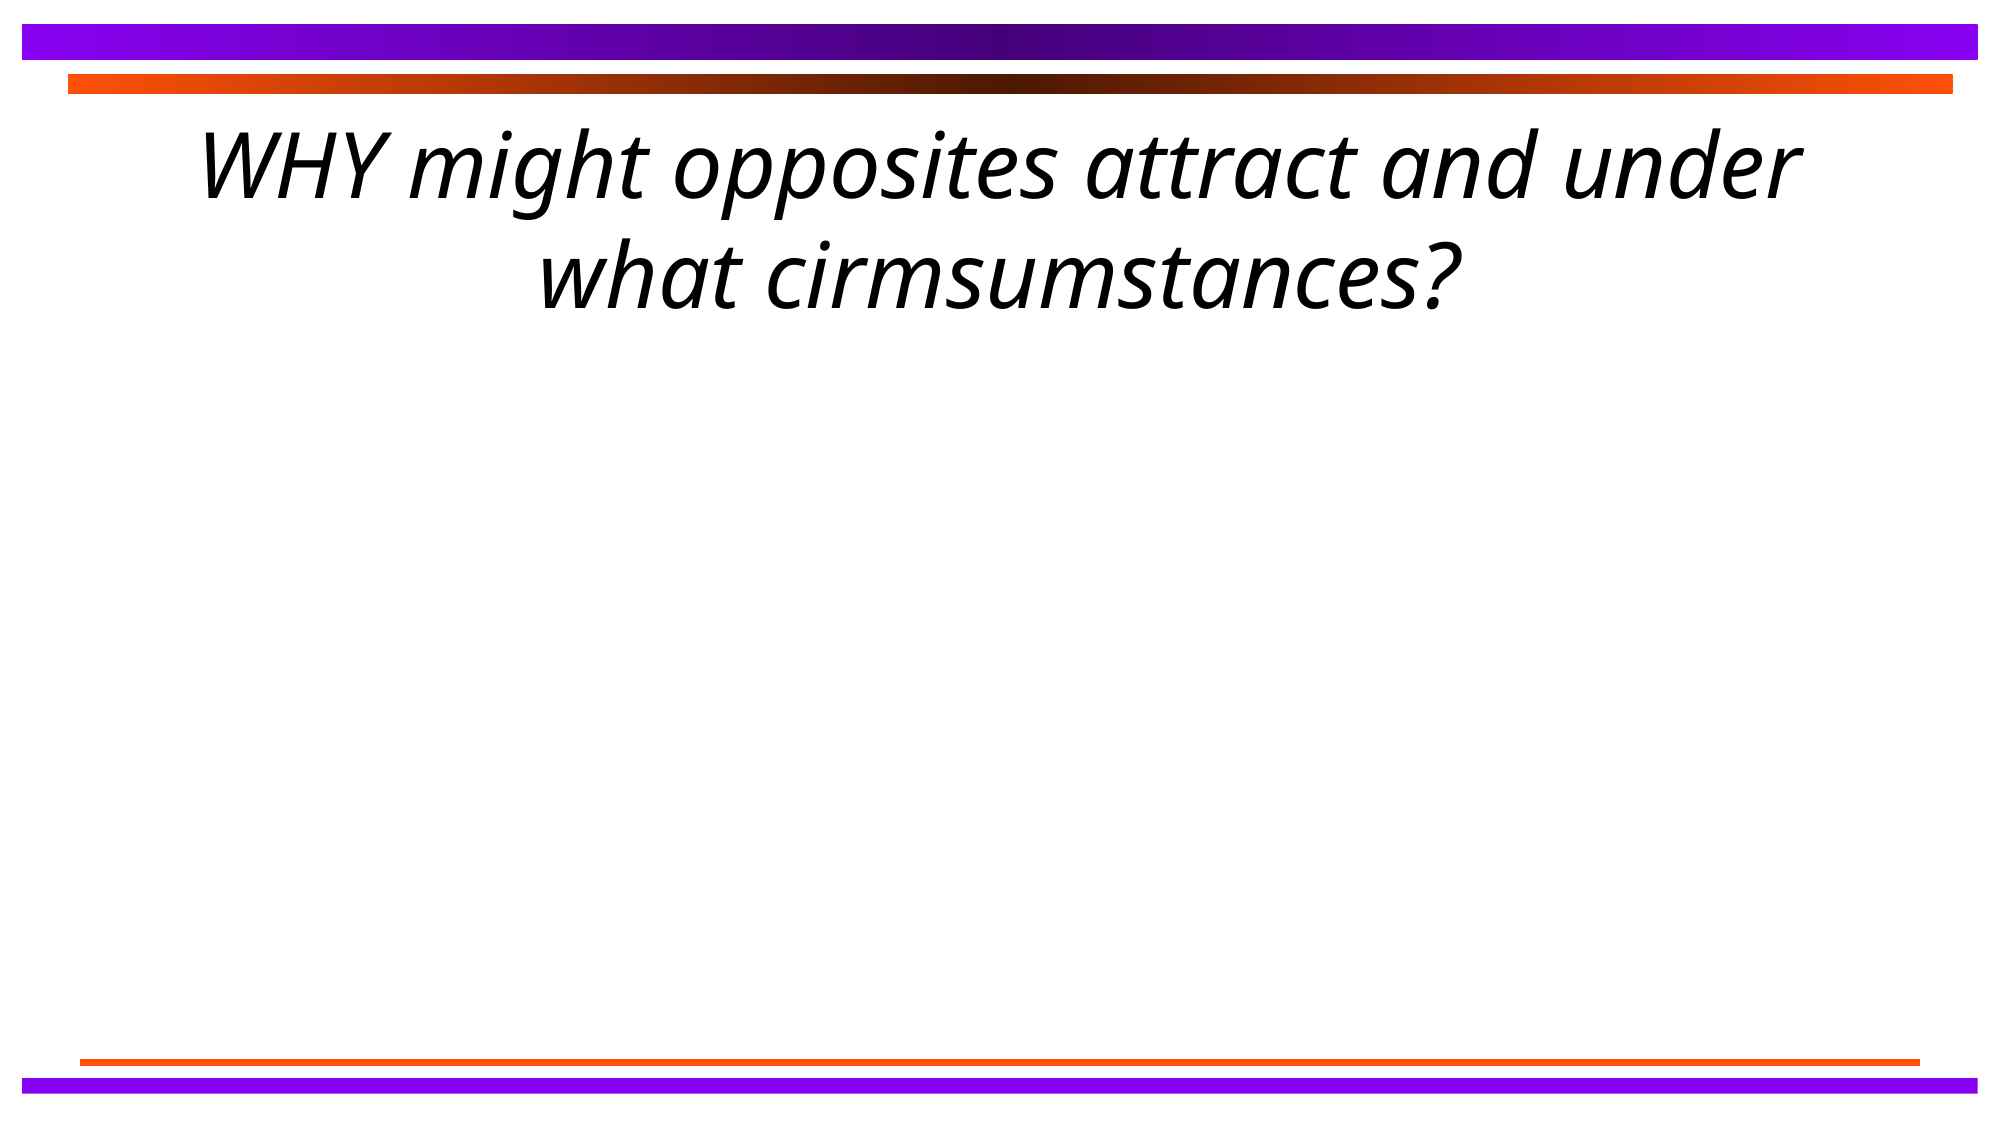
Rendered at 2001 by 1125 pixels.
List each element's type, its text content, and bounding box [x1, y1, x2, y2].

title WHY might opposites attract and under what cirmsumstances? [150, 121, 1850, 313]
